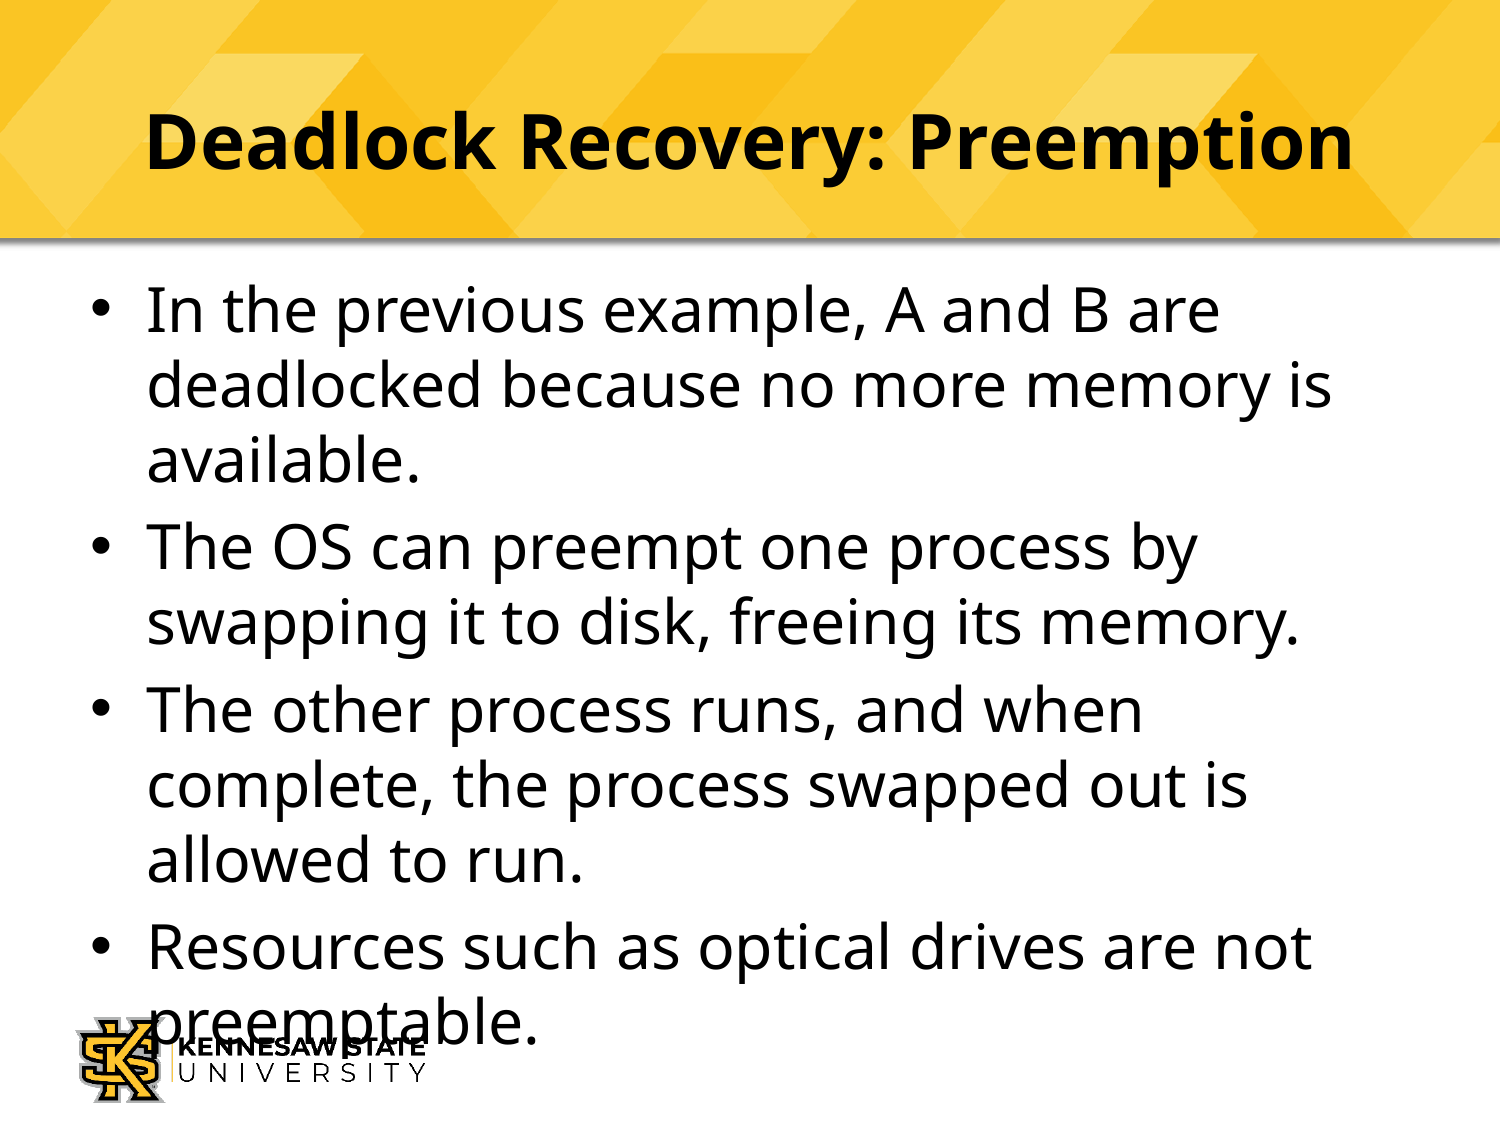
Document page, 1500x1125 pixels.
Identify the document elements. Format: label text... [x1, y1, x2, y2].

picture [75, 1017, 425, 1103]
picture [0, 0, 1500, 251]
list In the previous example, A and B are deadlocked because no more memory is available. The OS can preempt one process by swapping it to disk, freeing its memory. The other process runs, and when complete, the process swapped out is allowed to run. Resources such as optical drives are not preemptable. [75, 262, 1425, 1005]
title Deadlock Recovery: Preemption [75, 45, 1425, 233]
